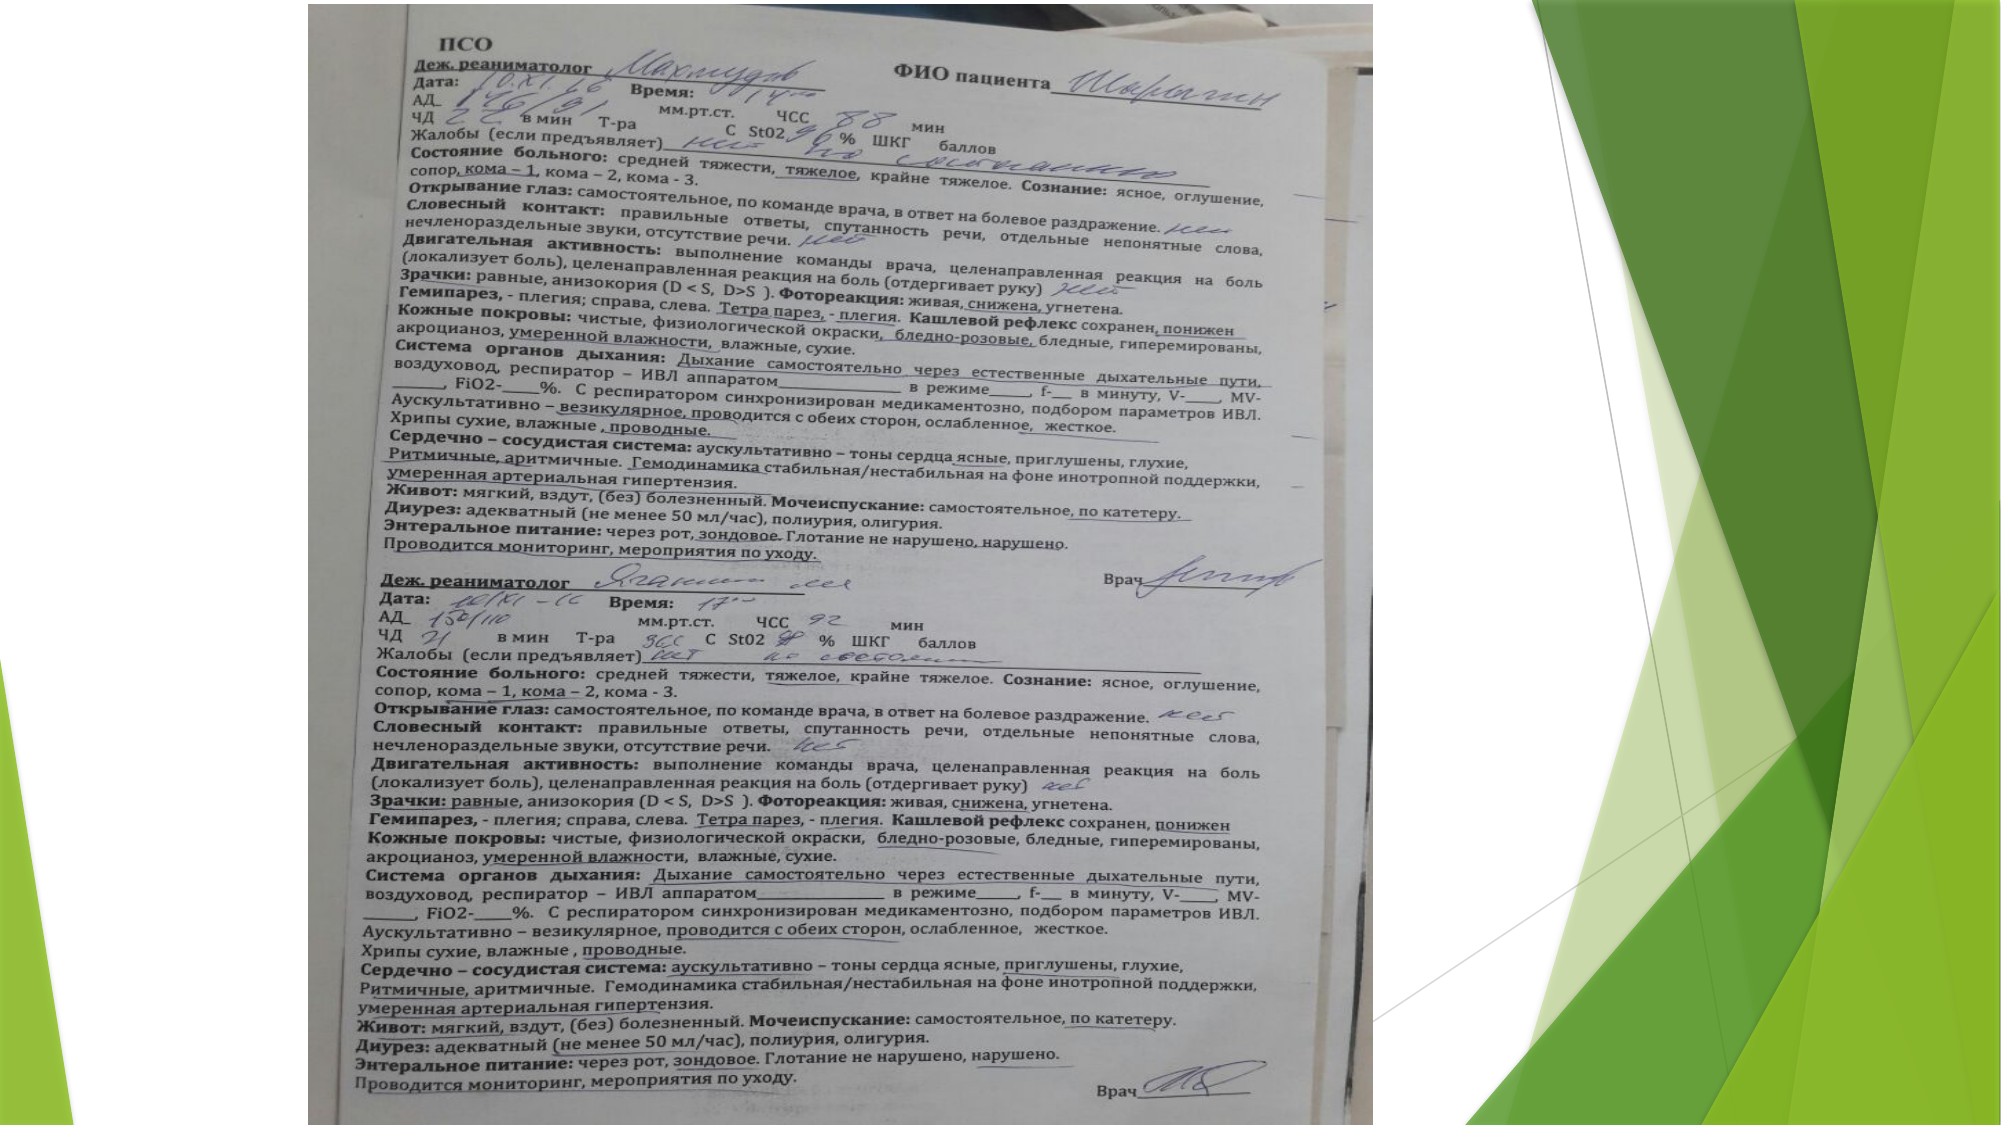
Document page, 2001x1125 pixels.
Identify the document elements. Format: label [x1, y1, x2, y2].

picture [308, 4, 1374, 1125]
